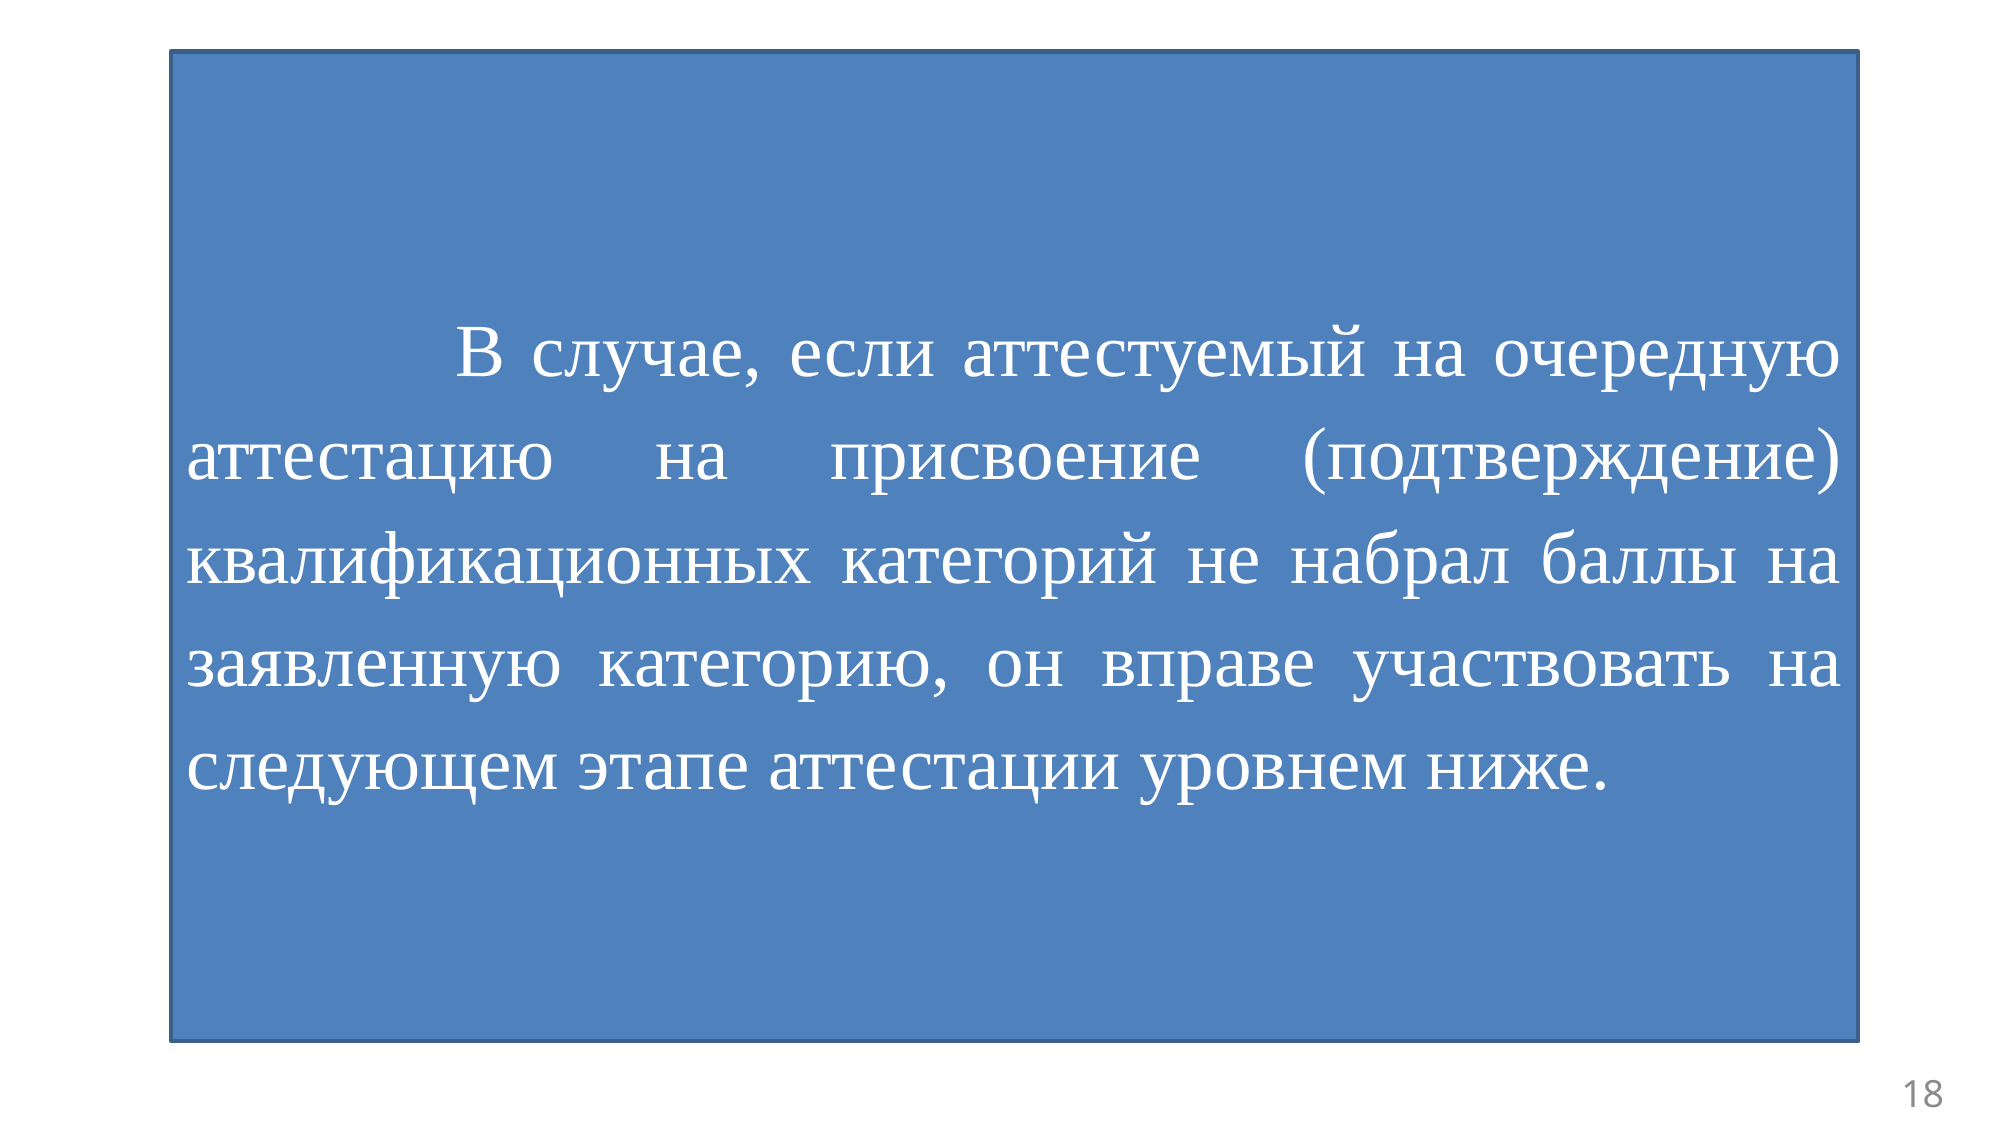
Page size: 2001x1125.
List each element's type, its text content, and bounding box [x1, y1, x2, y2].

slide_number 18 [1492, 1065, 1960, 1125]
text_box В случае, если аттестуемый на очередную аттестацию на присвоение (подтверждение) квалификационных категорий не набрал баллы на заявленную категорию, он вправе участвовать на следующем этапе аттестации уровнем ниже. [169, 49, 1860, 1043]
